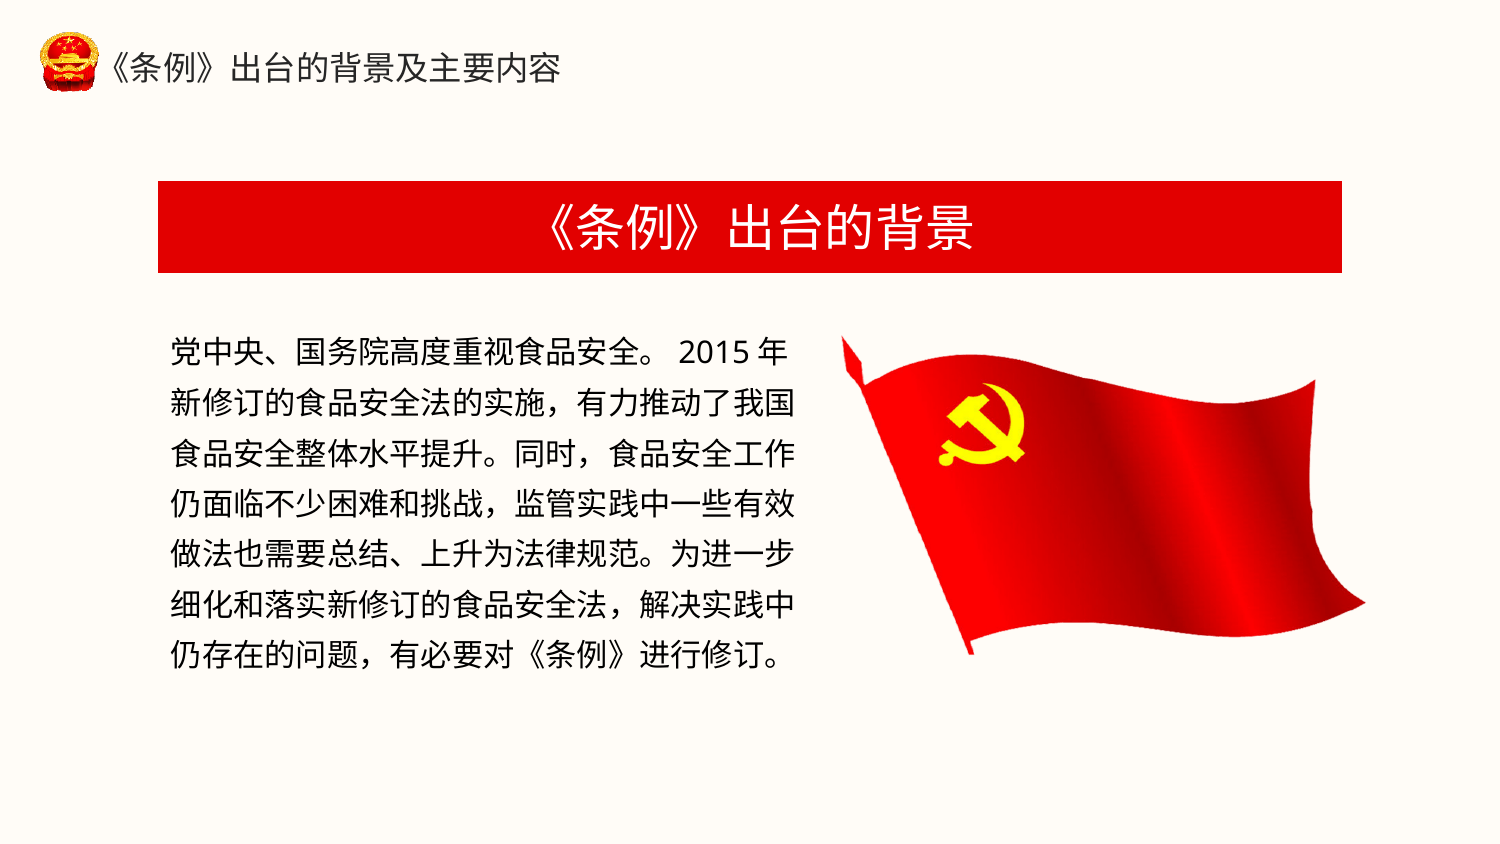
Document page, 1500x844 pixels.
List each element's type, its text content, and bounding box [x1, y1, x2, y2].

text_box 《条例》出台的背景 [158, 181, 1342, 273]
picture [31, 21, 104, 97]
text_box 《条例》出台的背景及主要内容 [81, 37, 588, 98]
picture [834, 224, 1375, 765]
text_box 党中央、国务院高度重视食品安全。2015年新修订的食品安全法的实施，有力推动了我国食品安全整体水平提升。同时，食品安全工作仍面临不少困难和挑战，监管实践中一些有效做法也需要总结、上升为法律规范。为进一步细化和落实新修订的食品安全法，解决实践中仍存在的问题，有必要对《条例》进行修订。 [159, 314, 821, 679]
